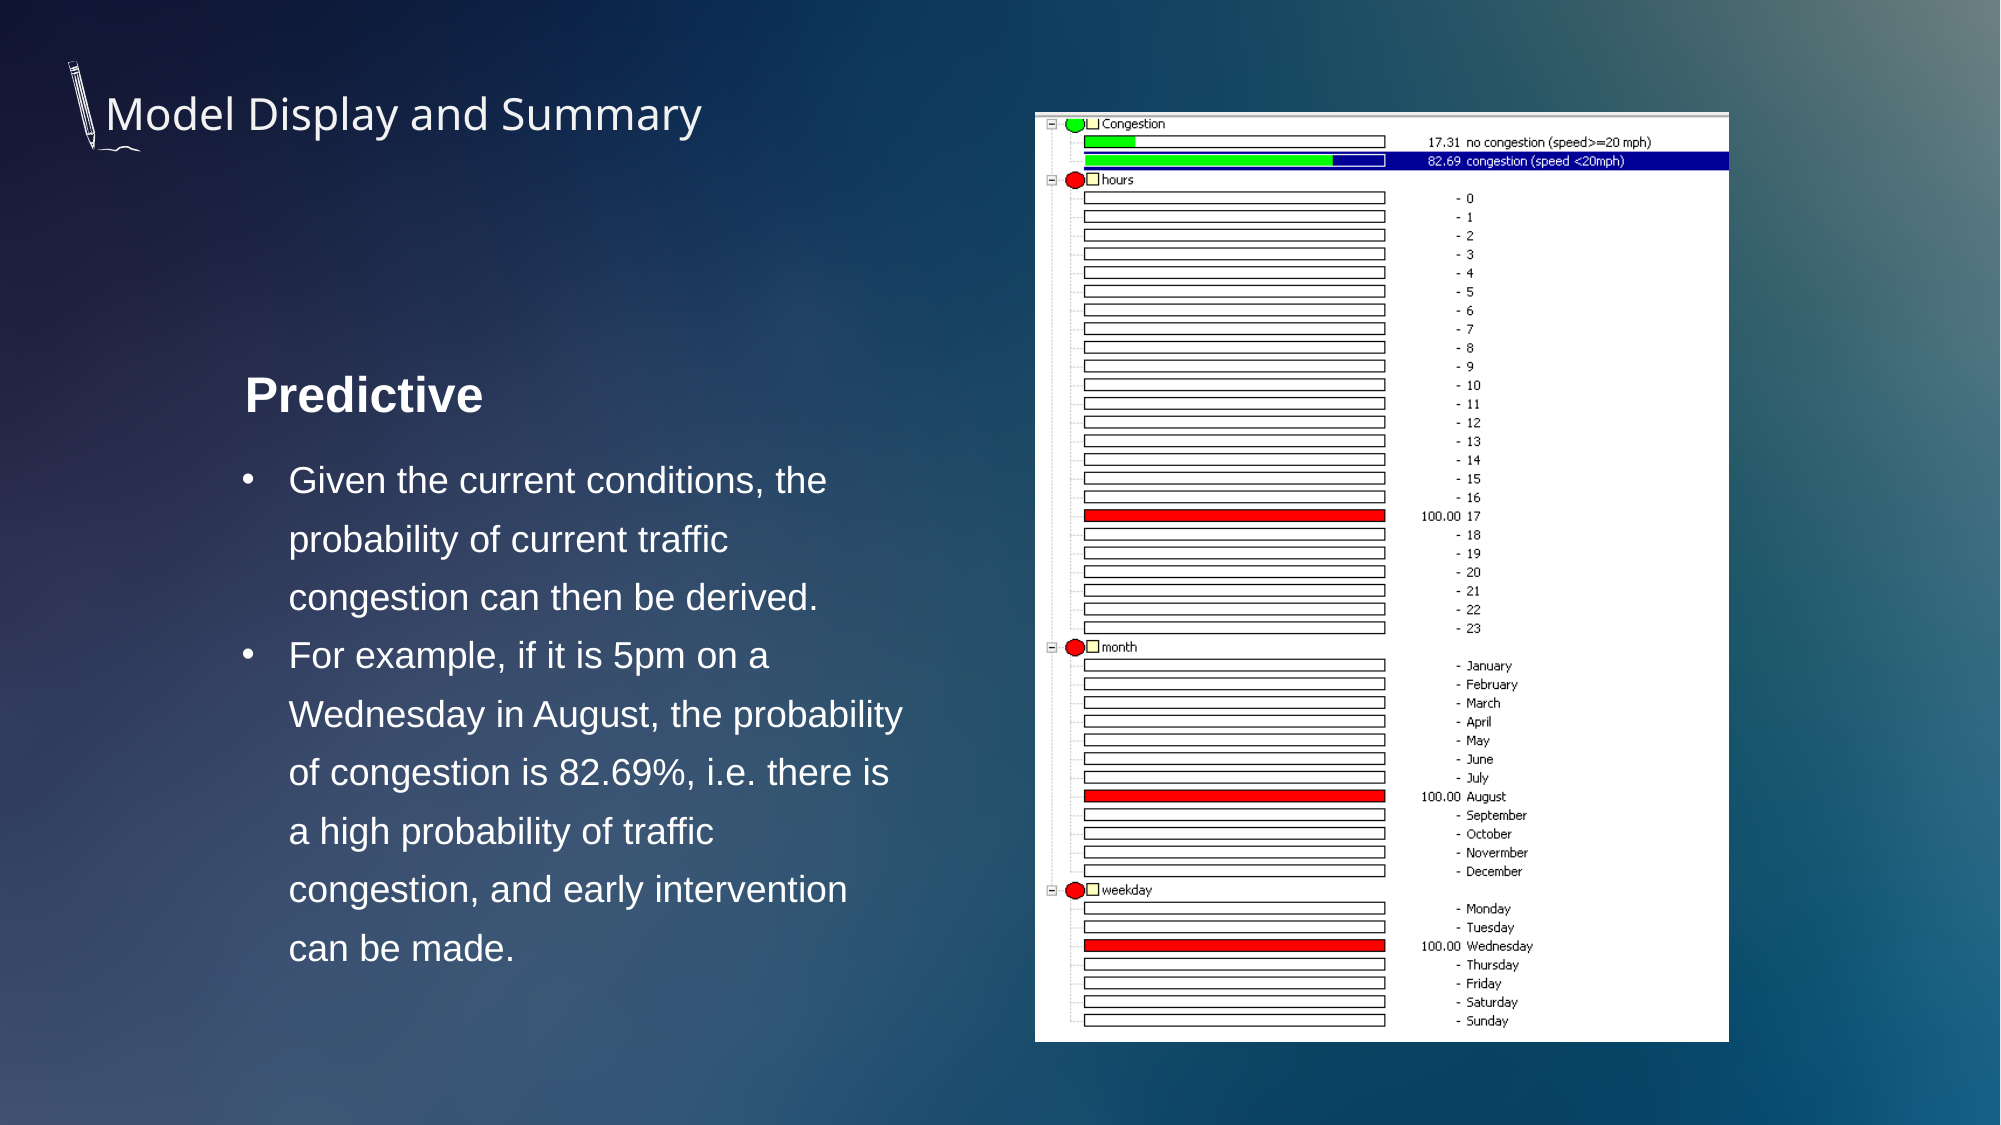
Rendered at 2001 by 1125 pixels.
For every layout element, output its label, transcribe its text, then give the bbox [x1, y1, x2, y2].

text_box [226, 354, 920, 976]
picture [0, 0, 2001, 1125]
text_box Model Display and Summary [141, 78, 1000, 147]
